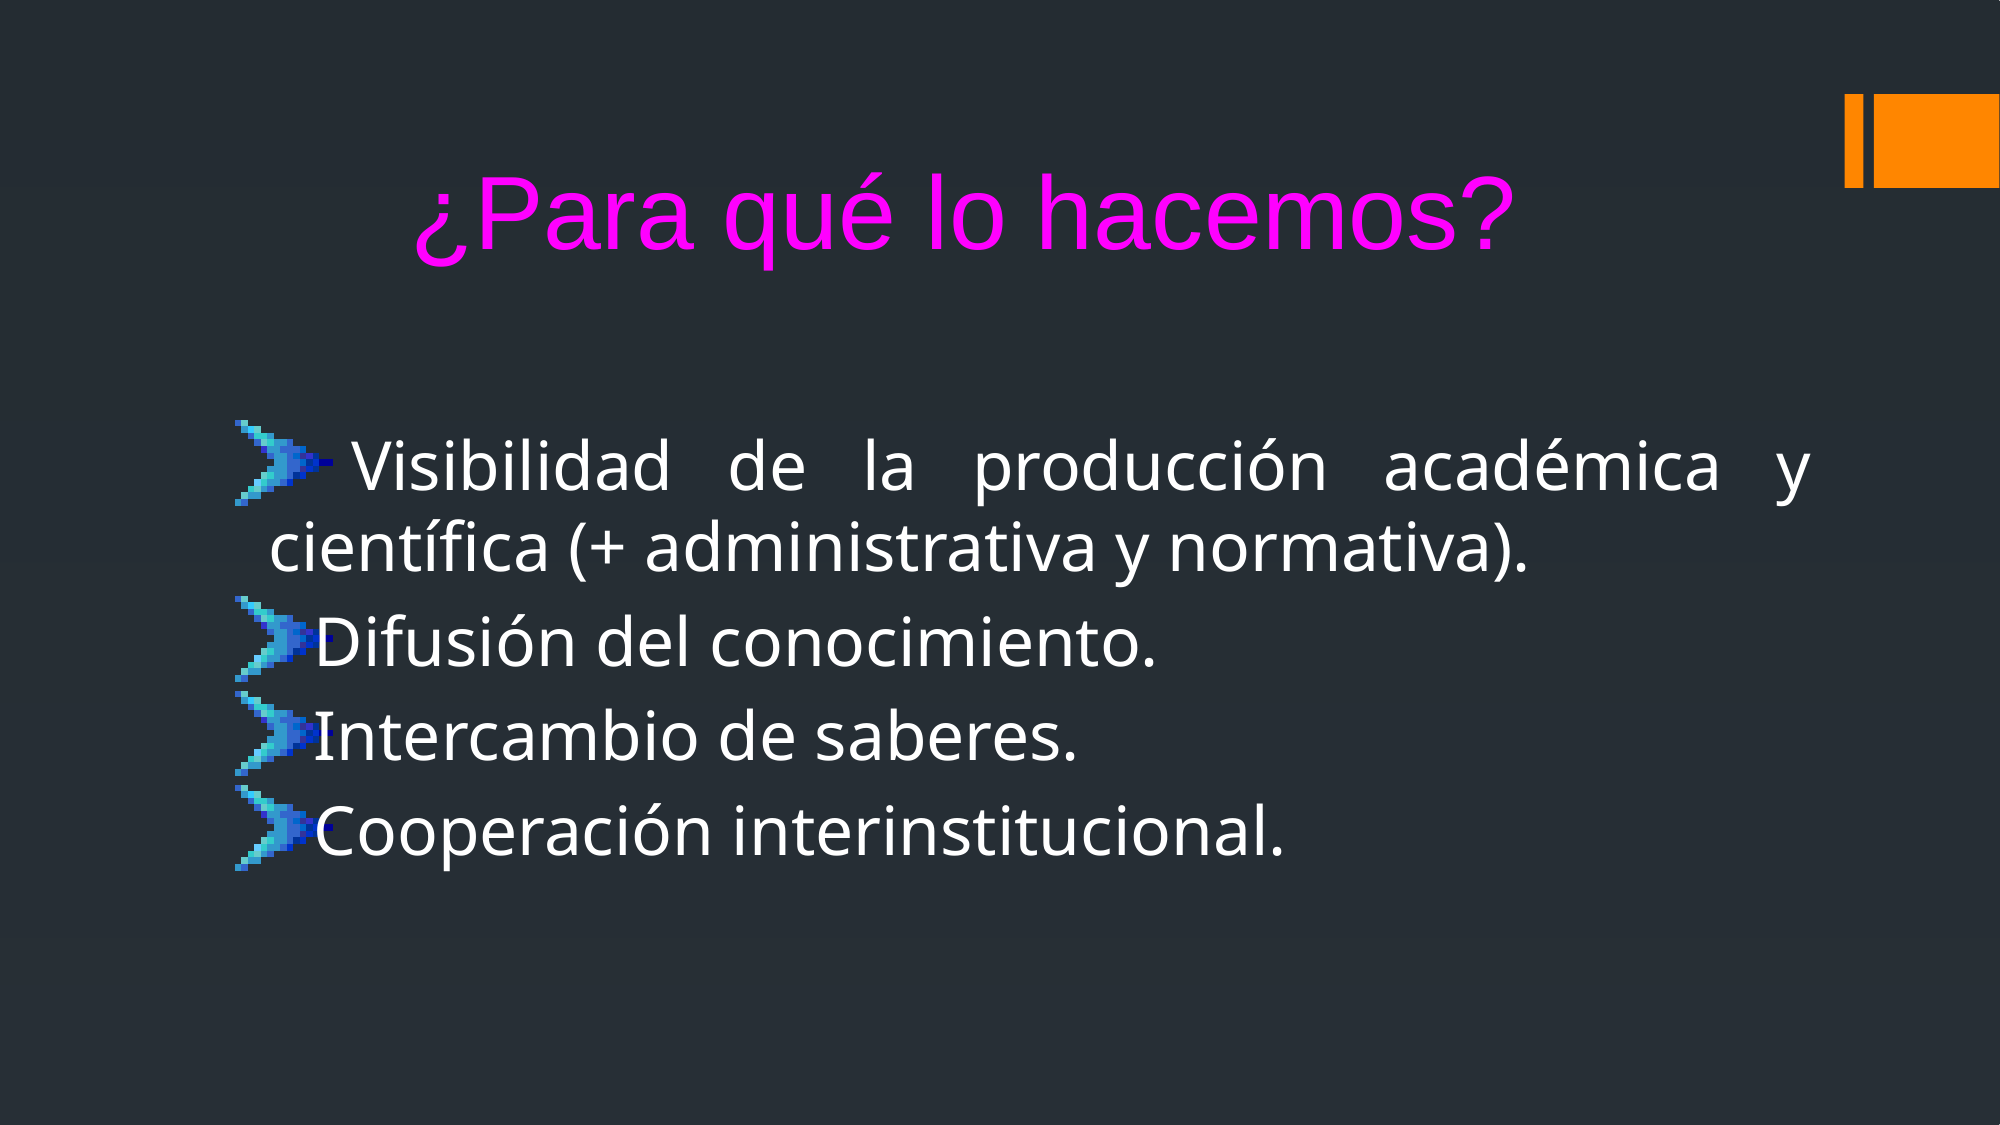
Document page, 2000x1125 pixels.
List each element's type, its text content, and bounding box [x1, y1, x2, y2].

picture [235, 691, 333, 776]
title ¿Para qué lo hacemos? [208, 90, 1721, 278]
list Visibilidad de la producción académica y científica (+ administrativa y normativa). Difusión del conocimiento. Intercambio de saberes. Cooperación interinstitucional. [220, 373, 1827, 882]
picture [235, 596, 333, 682]
picture [235, 785, 333, 871]
picture [235, 420, 333, 506]
